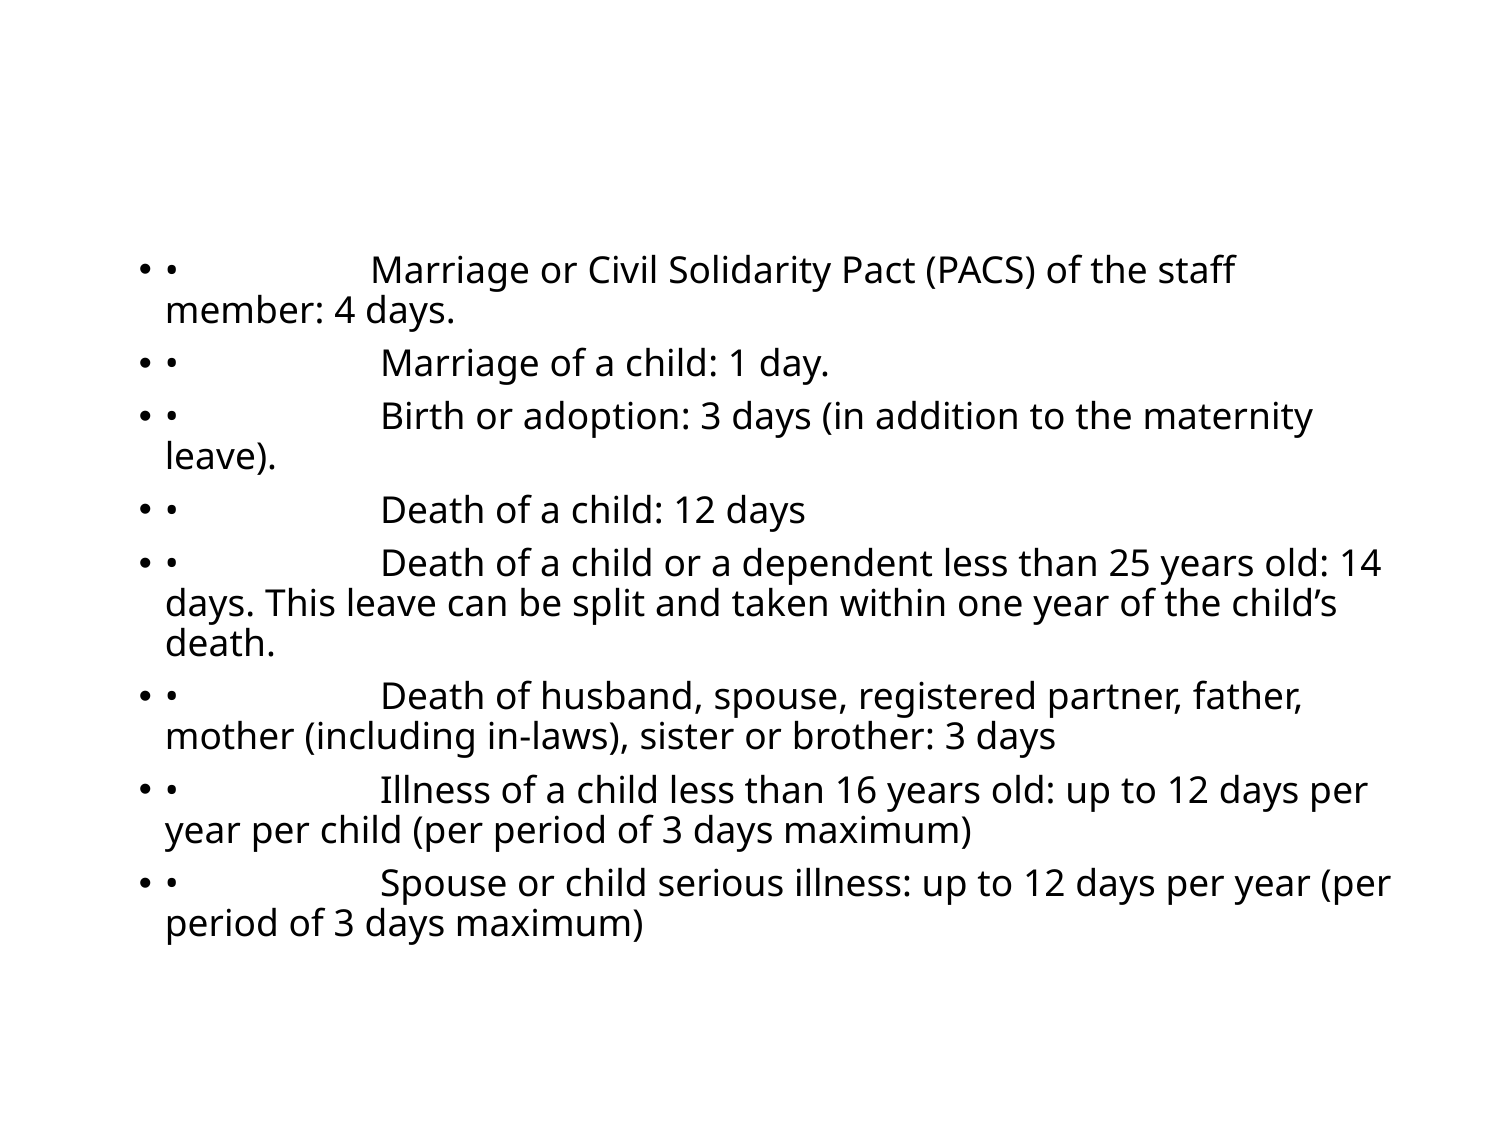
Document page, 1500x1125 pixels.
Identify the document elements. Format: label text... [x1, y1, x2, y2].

list • Marriage or Civil Solidarity Pact (PACS) of the staff member: 4 days. • Marriage of a child: 1 day. • Birth or adoption: 3 days (in addition to the maternity leave). • Death of a child: 12 days • Death of a child or a dependent less than 25 years old: 14 days. This leave can be split and taken within one year of the child’s death. • Death of husband, spouse, registered partner, father, mother (including in-laws), sister or brother: 3 days • Illness of a child less than 16 years old: up to 12 days per year per child (per period of 3 days maximum) • Spouse or child serious illness: up to 12 days per year (per period of 3 days maximum) [123, 243, 1418, 958]
